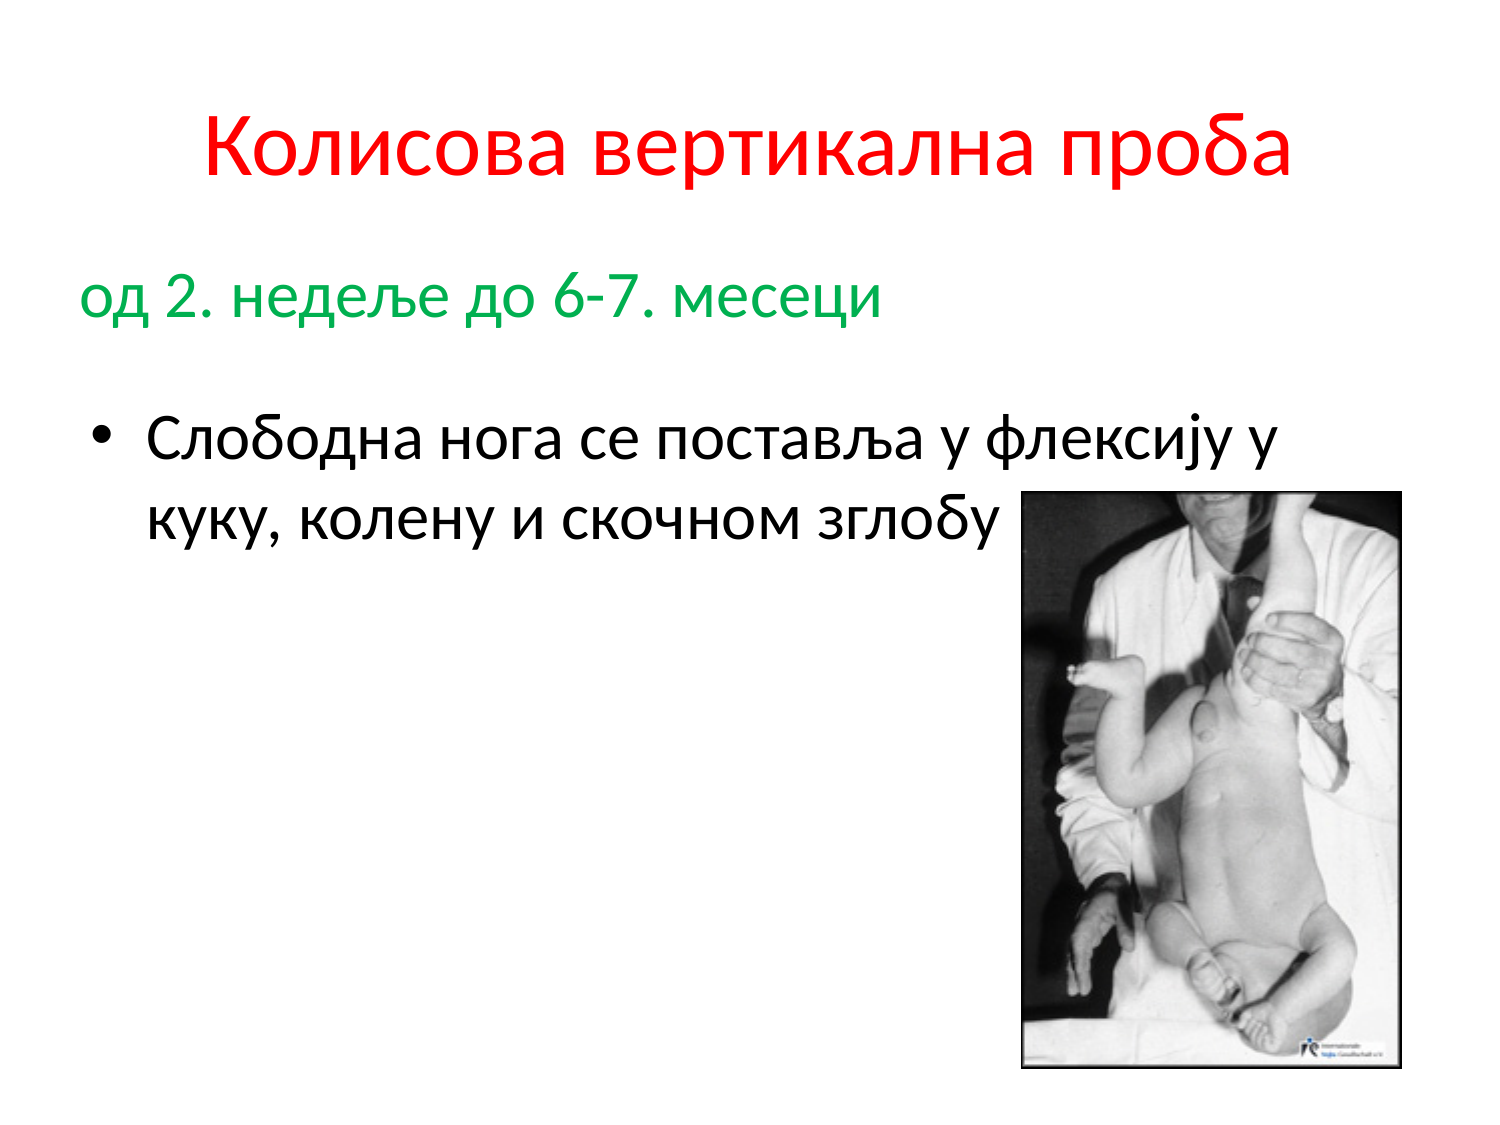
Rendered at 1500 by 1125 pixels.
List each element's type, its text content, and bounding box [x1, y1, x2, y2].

picture [1021, 491, 1402, 1070]
text_box од 2. недеље до 6-7. месеци [64, 243, 1376, 339]
list Слободна нога се поставља у флексију у куку, колену и скочном зглобу [75, 385, 1425, 1005]
title Колисова вертикална проба [75, 45, 1425, 233]
